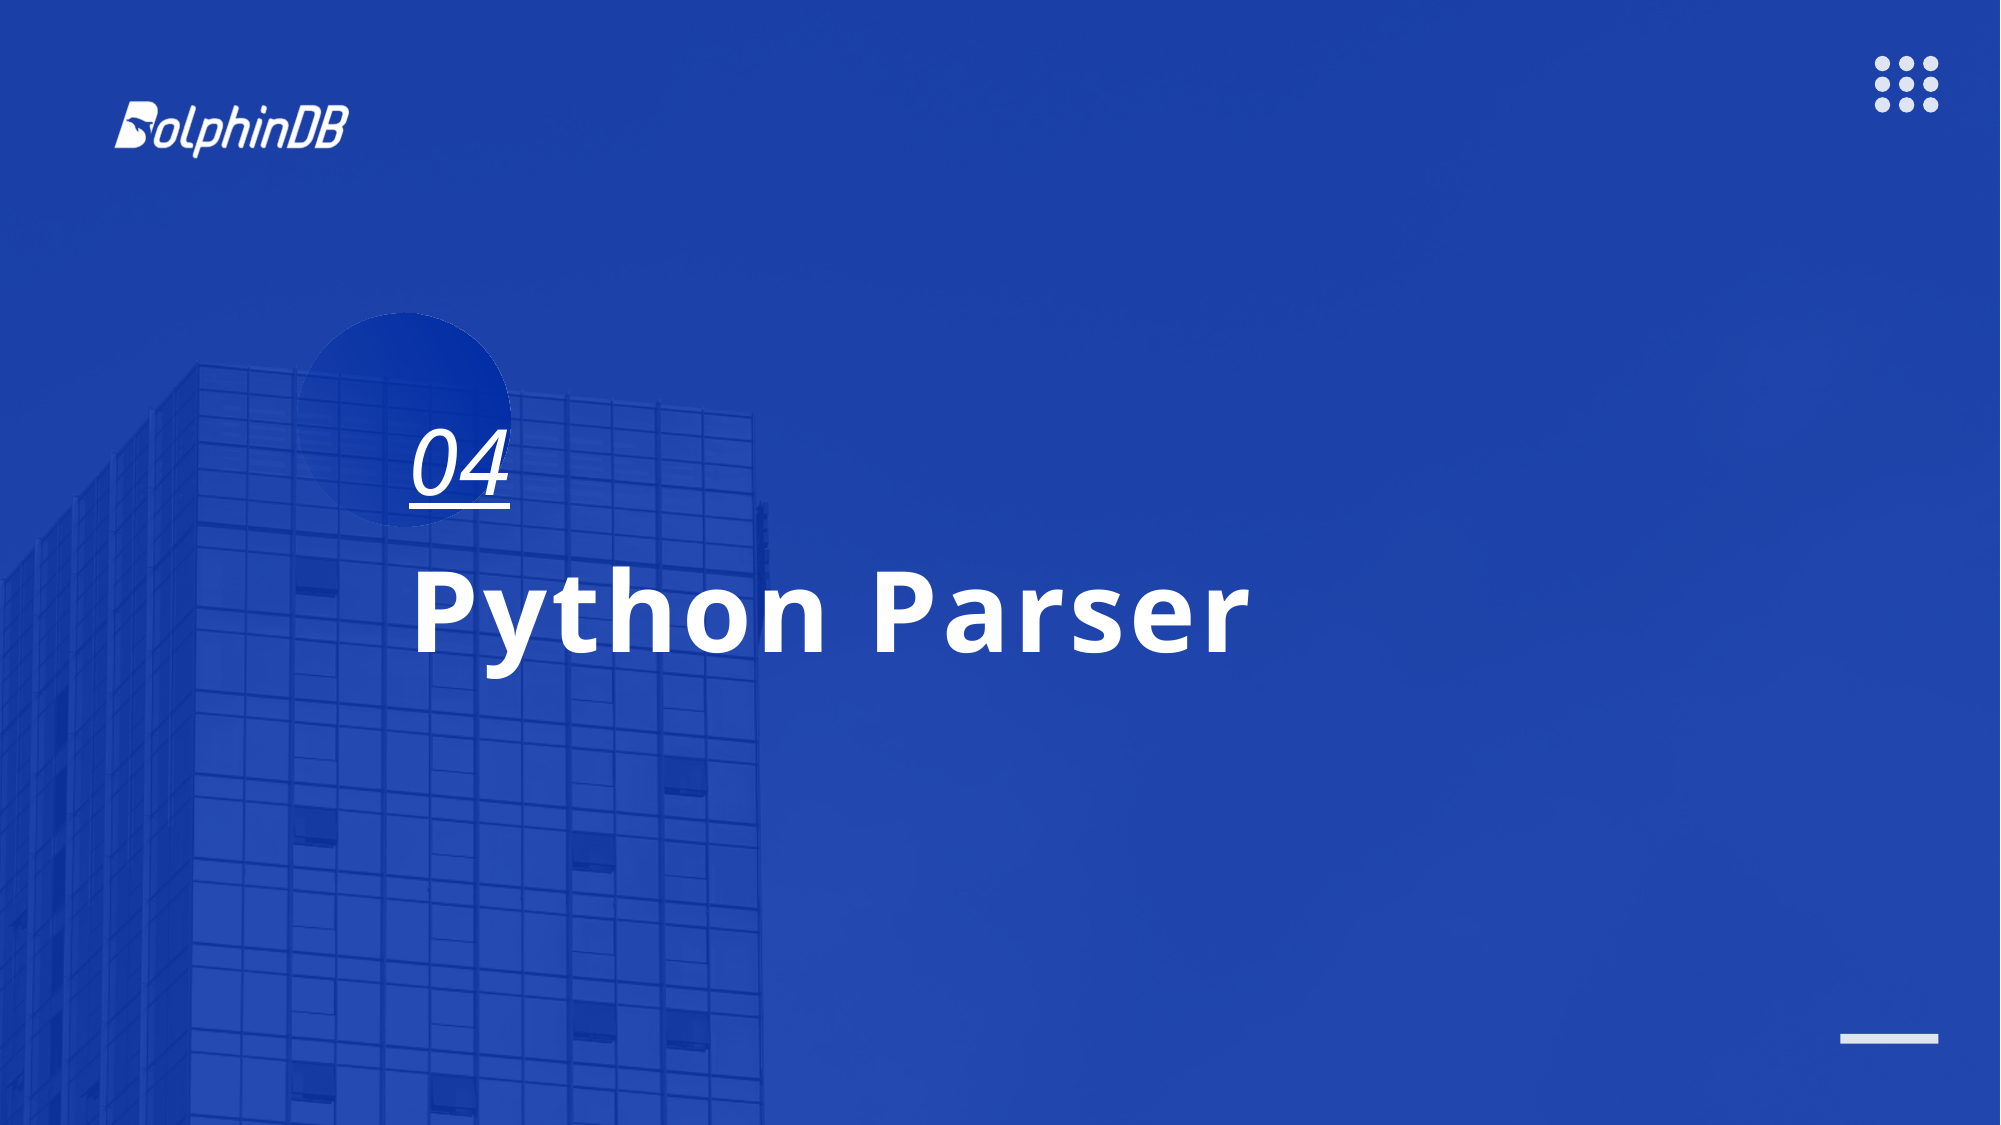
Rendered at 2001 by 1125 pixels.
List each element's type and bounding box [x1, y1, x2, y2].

text_box [1874, 55, 1939, 113]
picture [0, 0, 2000, 1125]
